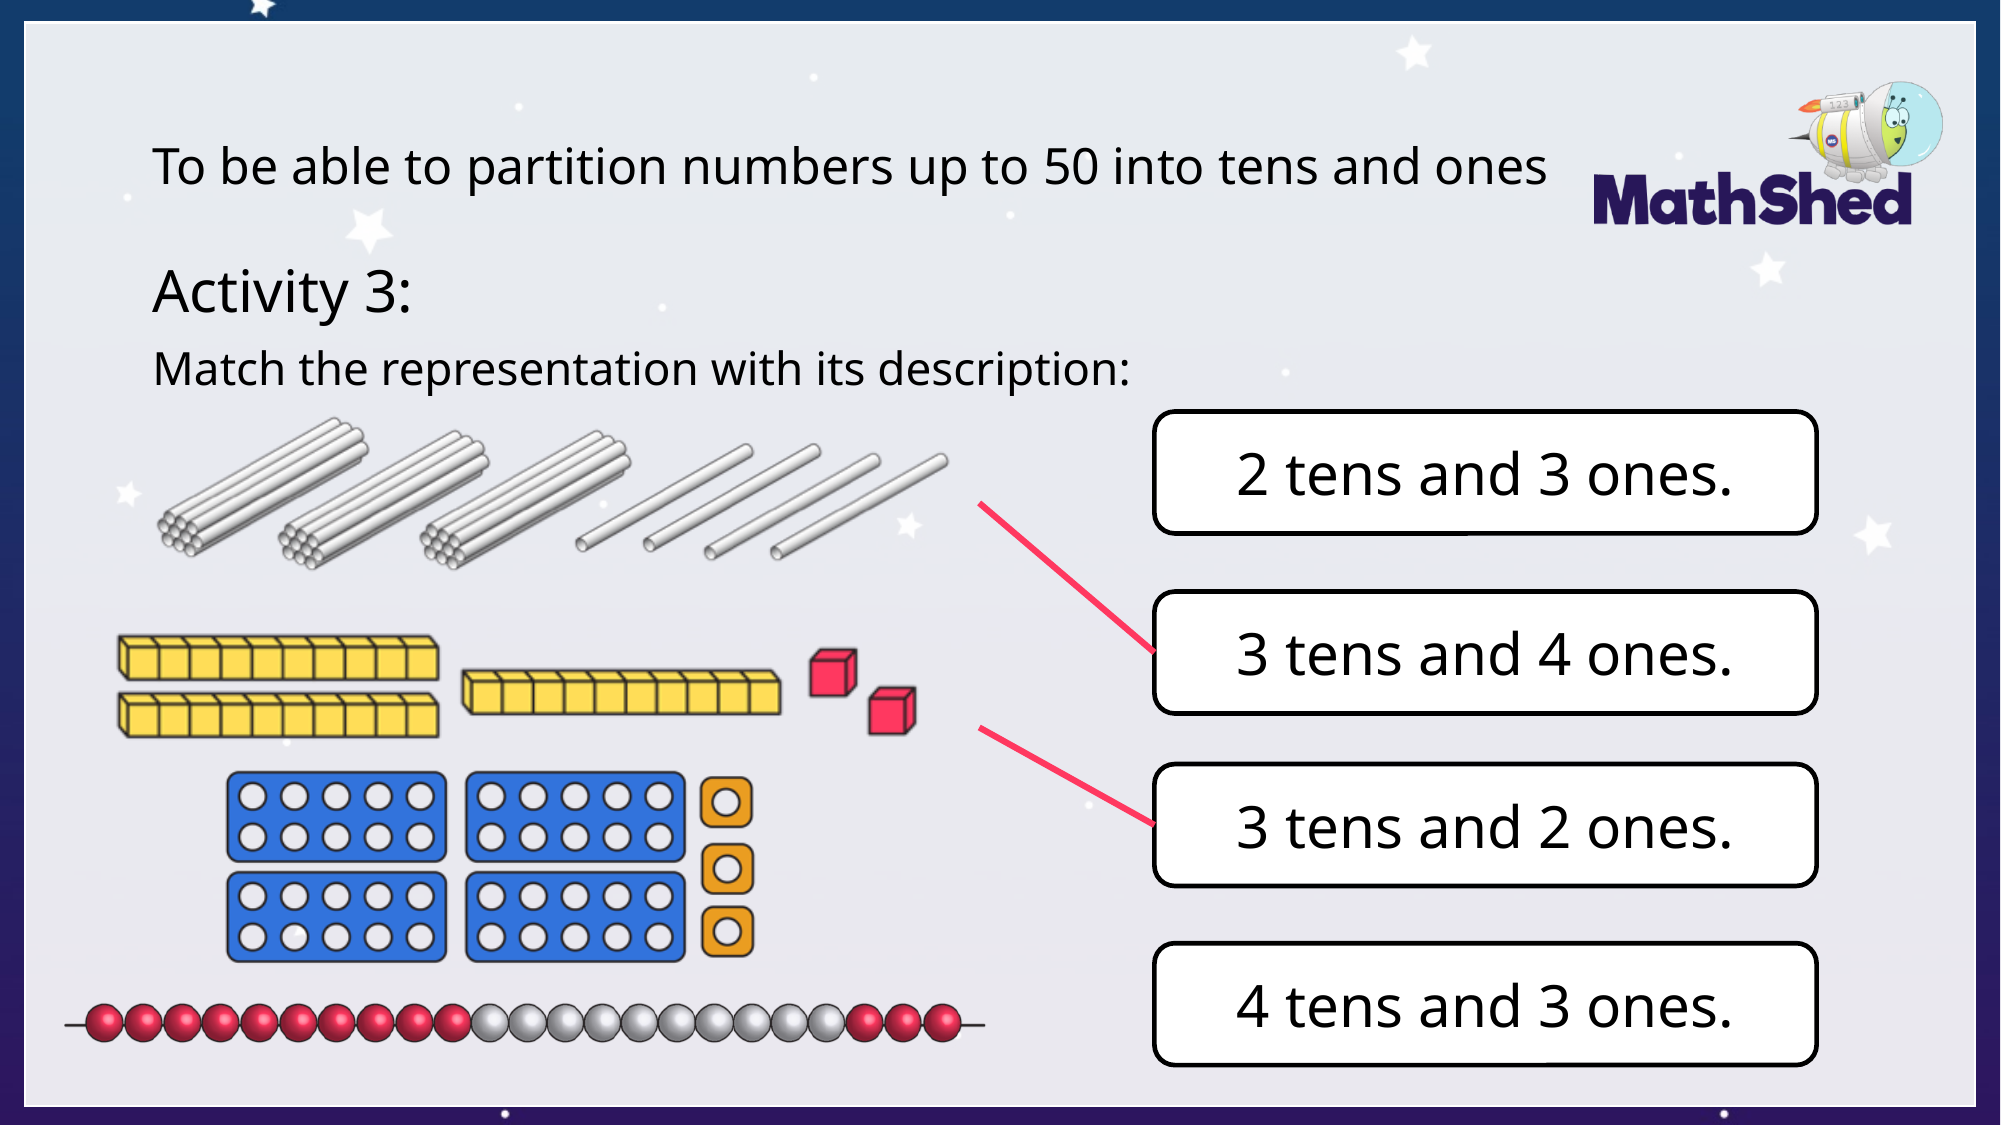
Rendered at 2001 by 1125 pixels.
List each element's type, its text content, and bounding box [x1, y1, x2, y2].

text_box 3 tens and 2 ones. [1153, 763, 1818, 888]
picture [0, 0, 2001, 1125]
text_box 3 tens and 4 ones. [1153, 590, 1818, 715]
list Activity 3: Match the representation with its description: [137, 255, 1931, 969]
title To be able to partition numbers up to 50 into tens and ones [137, 59, 1578, 255]
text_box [979, 502, 1155, 653]
text_box 2 tens and 3 ones. [1153, 410, 1818, 535]
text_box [979, 727, 1155, 826]
text_box 4 tens and 3 ones. [1153, 942, 1818, 1067]
